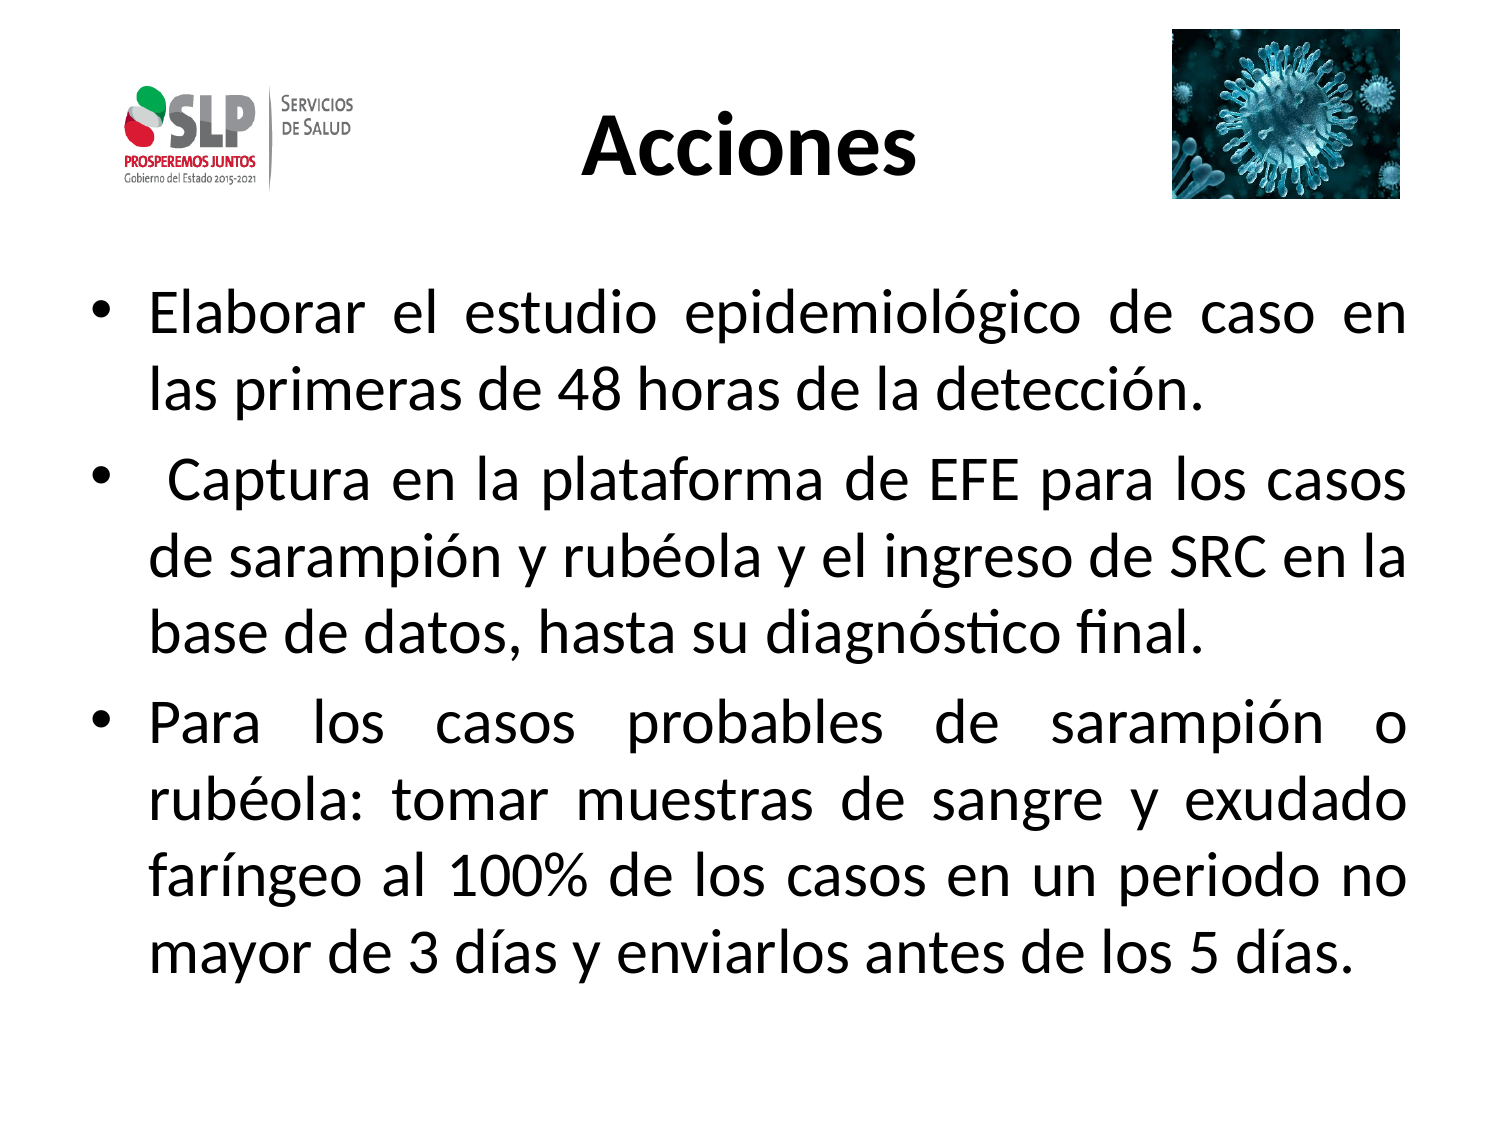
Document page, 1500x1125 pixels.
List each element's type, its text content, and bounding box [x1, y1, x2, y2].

title Acciones [75, 45, 1425, 233]
picture [1172, 29, 1400, 199]
list Elaborar el estudio epidemiológico de caso en las primeras de 48 horas de la detección. Captura en la plataforma de EFE para los casos de sarampión y rubéola y el ingreso de SRC en la base de datos, hasta su diagnóstico final. Para los casos probables de sarampión o rubéola: tomar muestras de sangre y exudado faríngeo al 100% de los casos en un periodo no mayor de 3 días y enviarlos antes de los 5 días. [75, 262, 1425, 1005]
picture [88, 57, 378, 199]
